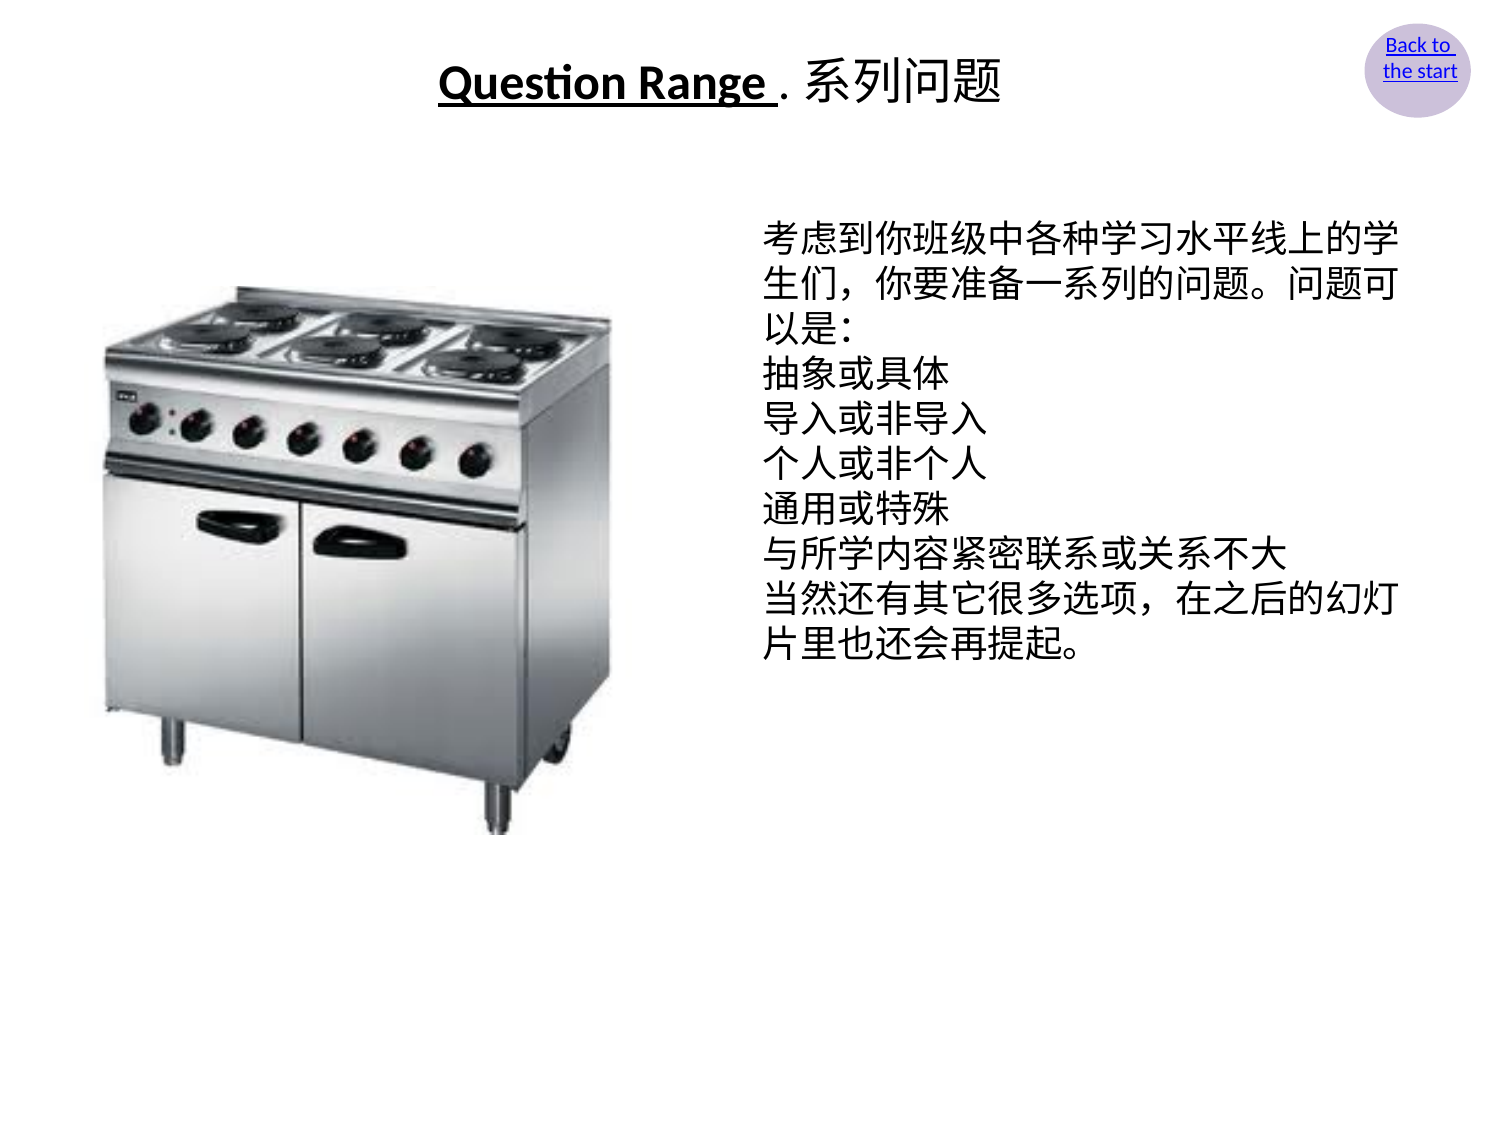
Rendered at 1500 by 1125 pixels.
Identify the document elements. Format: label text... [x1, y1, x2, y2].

text_box 考虑到你班级中各种学习水平线上的学生们，你要准备一系列的问题。问题可以是： 抽象或具体 导入或非导入 个人或非个人 通用或特殊 与所学内容紧密联系或关系不大 当然还有其它很多选项，在之后的幻灯片里也还会再提起。 [747, 208, 1433, 673]
picture [83, 286, 633, 835]
text_box Back to the start [1359, 23, 1483, 91]
text_box Question Range .系列问题 [218, 42, 1223, 178]
text_box [1367, 91, 1468, 120]
